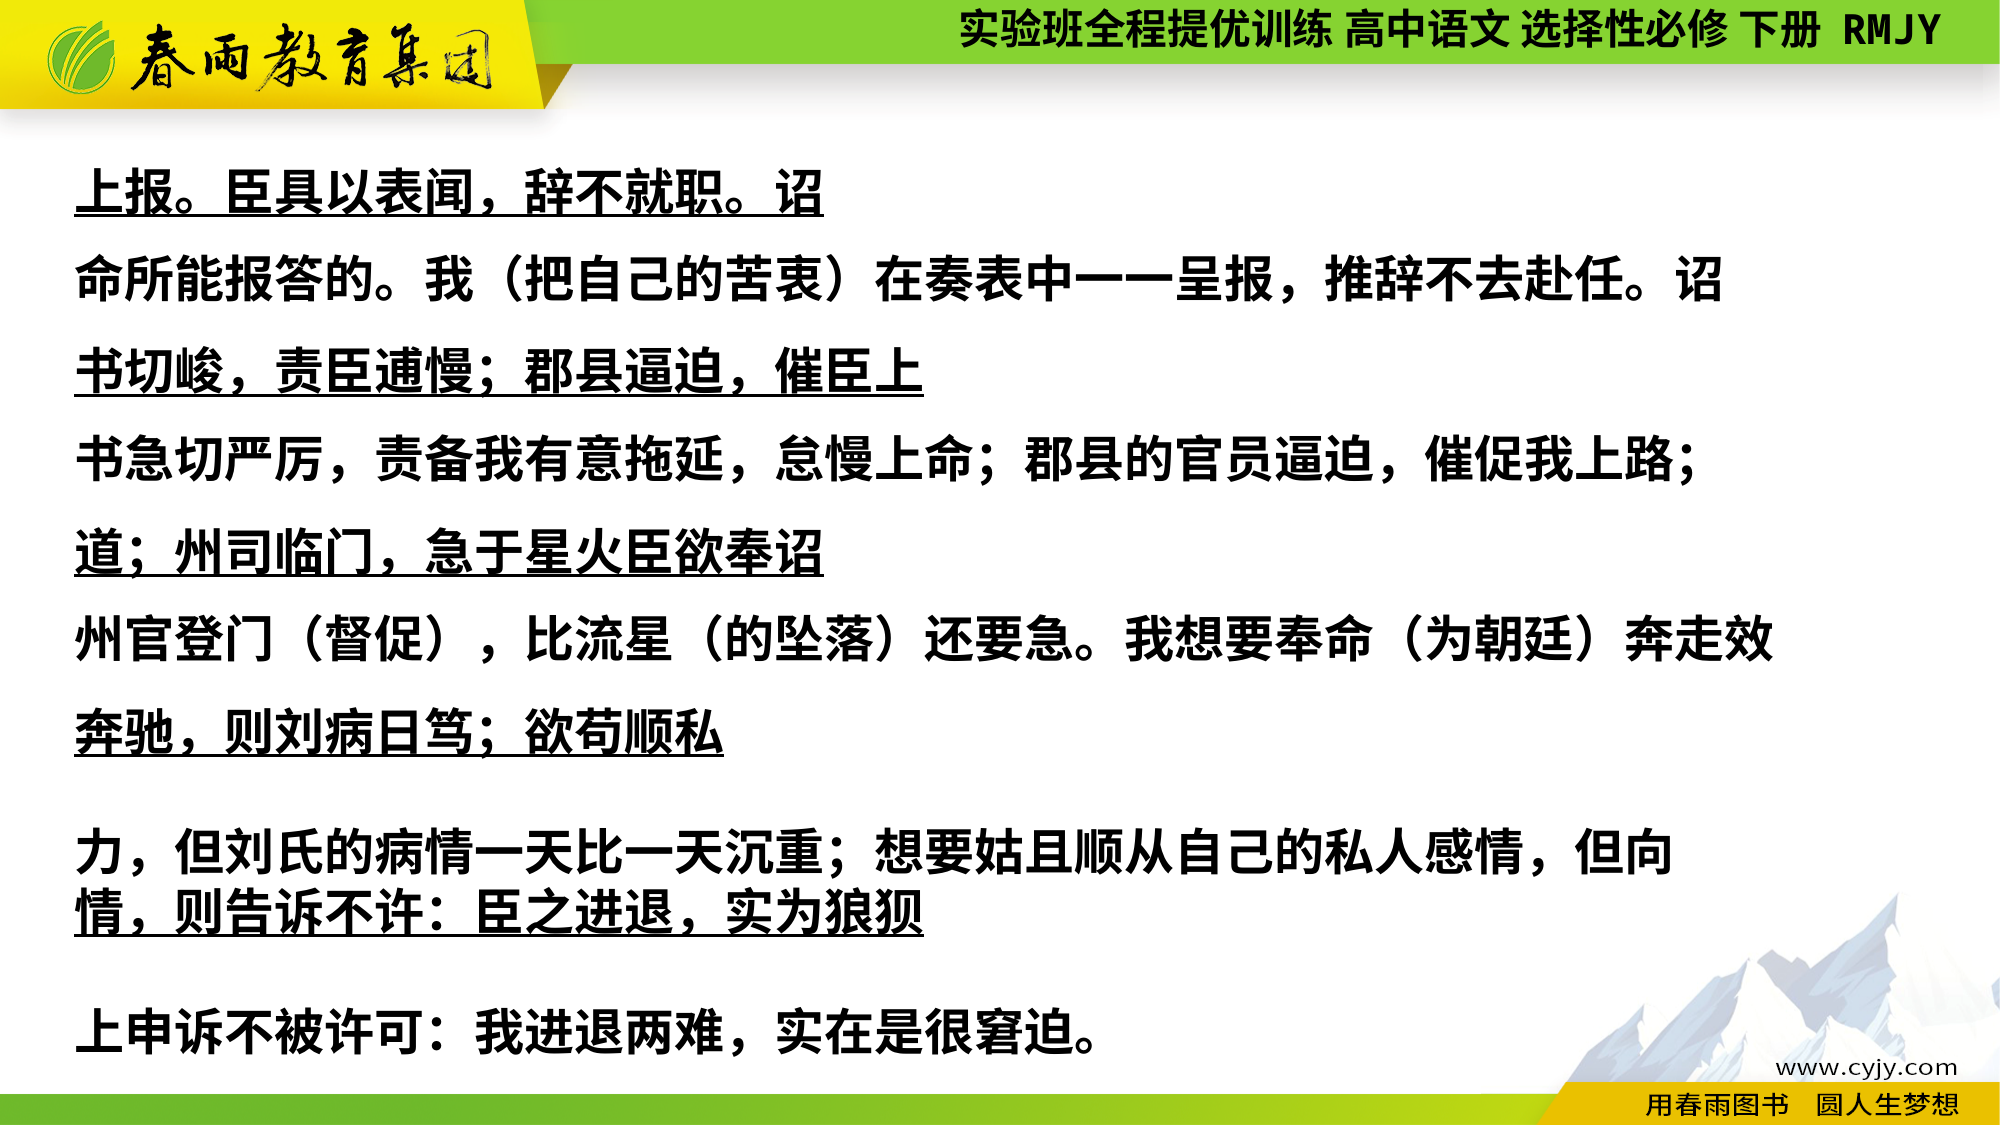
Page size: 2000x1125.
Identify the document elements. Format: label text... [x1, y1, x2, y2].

picture [0, 0, 2000, 1125]
text_box 命所能报答的。我（把自己的苦衷）在奏表中一一呈报，推辞不去赴任。诏 书急切严厉，责备我有意拖延，怠慢上命；郡县的官员逼迫，催促我上路； 州官登门（督促），比流星（的坠落）还要急。我想要奉命（为朝廷）奔走效 力，但刘氏的病情一天比一天沉重；想要姑且顺从自己的私人感情，但向 上申诉不被许可：我进退两难，实在是很窘迫。 [59, 209, 1944, 1069]
